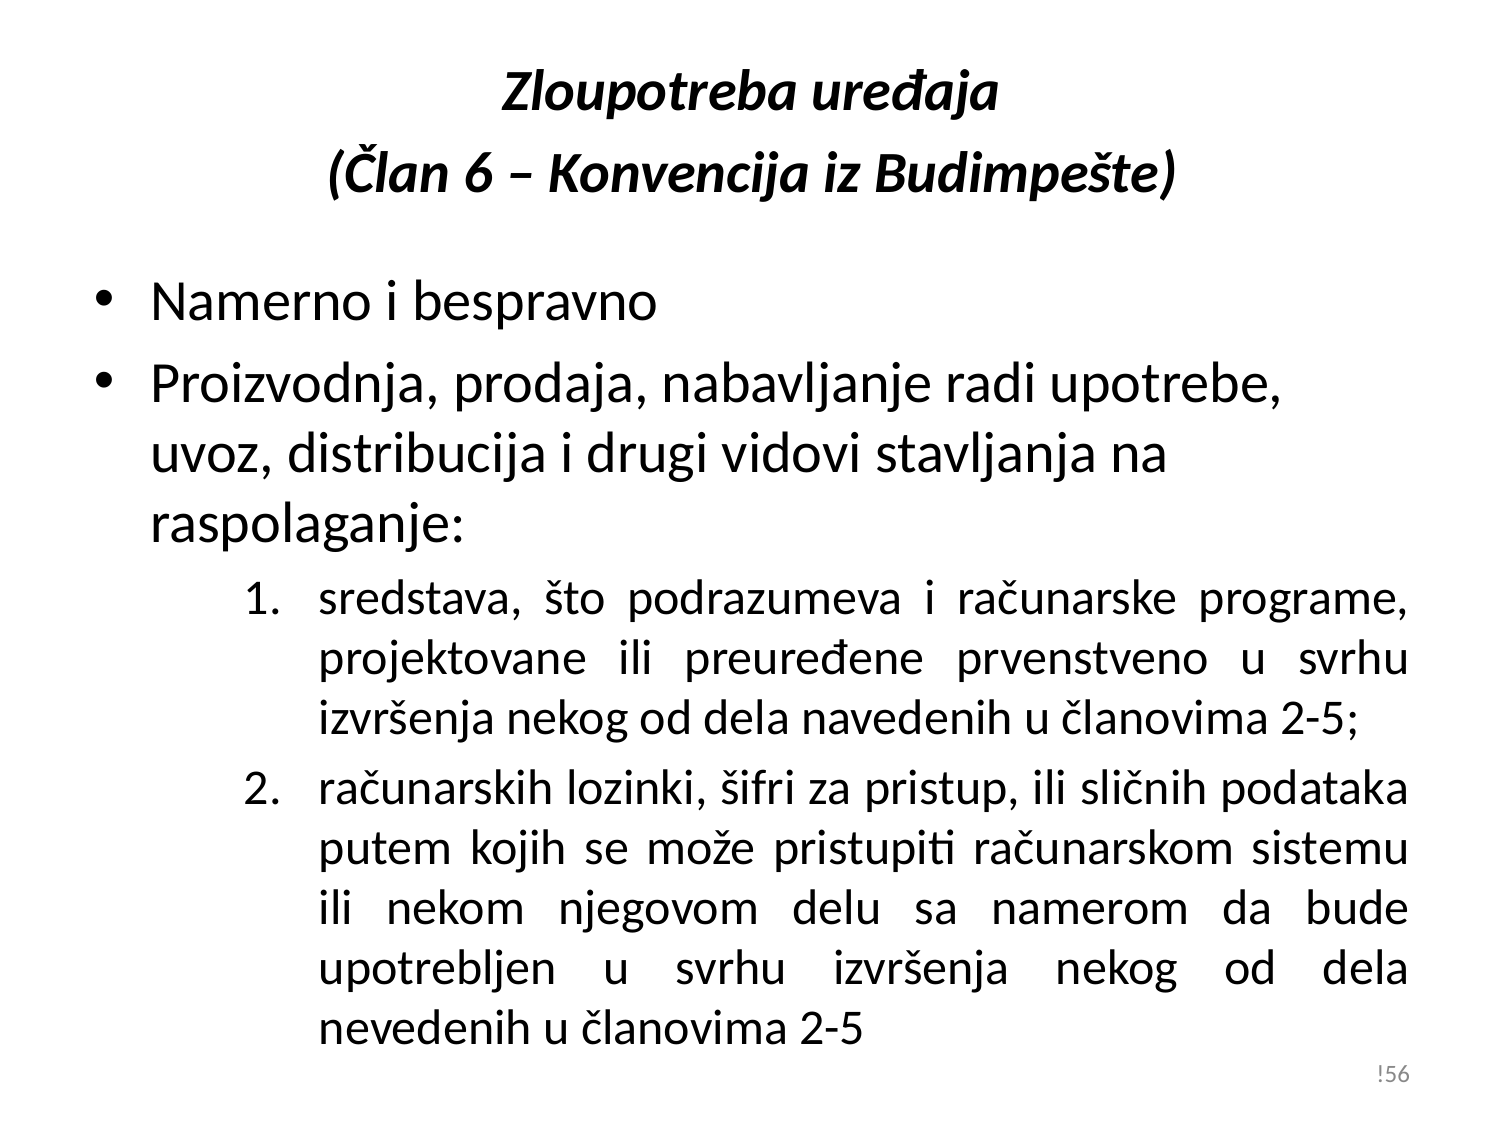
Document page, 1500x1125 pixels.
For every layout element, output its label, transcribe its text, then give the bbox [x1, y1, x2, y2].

list Zloupotreba uređaja (Član 6 – Konvencija iz Budimpešte) Namerno i bespravno Proizvodnja, prodaja, nabavljanje radi upotrebe, uvoz, distribucija i drugi vidovi stavljanja na raspolaganje: sredstava, što podrazumeva i računarske programe, projektovane ili preuređene prvenstveno u svrhu izvršenja nekog od dela navedenih u članovima 2-5; računarskih lozinki, šifri za pristup, ili sličnih podataka putem kojih se može pristupiti računarskom sistemu ili nekom njegovom delu sa namerom da bude upotrebljen u svrhu izvršenja nekog od dela nevedenih u članovima 2-5 [78, 44, 1426, 996]
slide_number !56 [1074, 1042, 1425, 1103]
